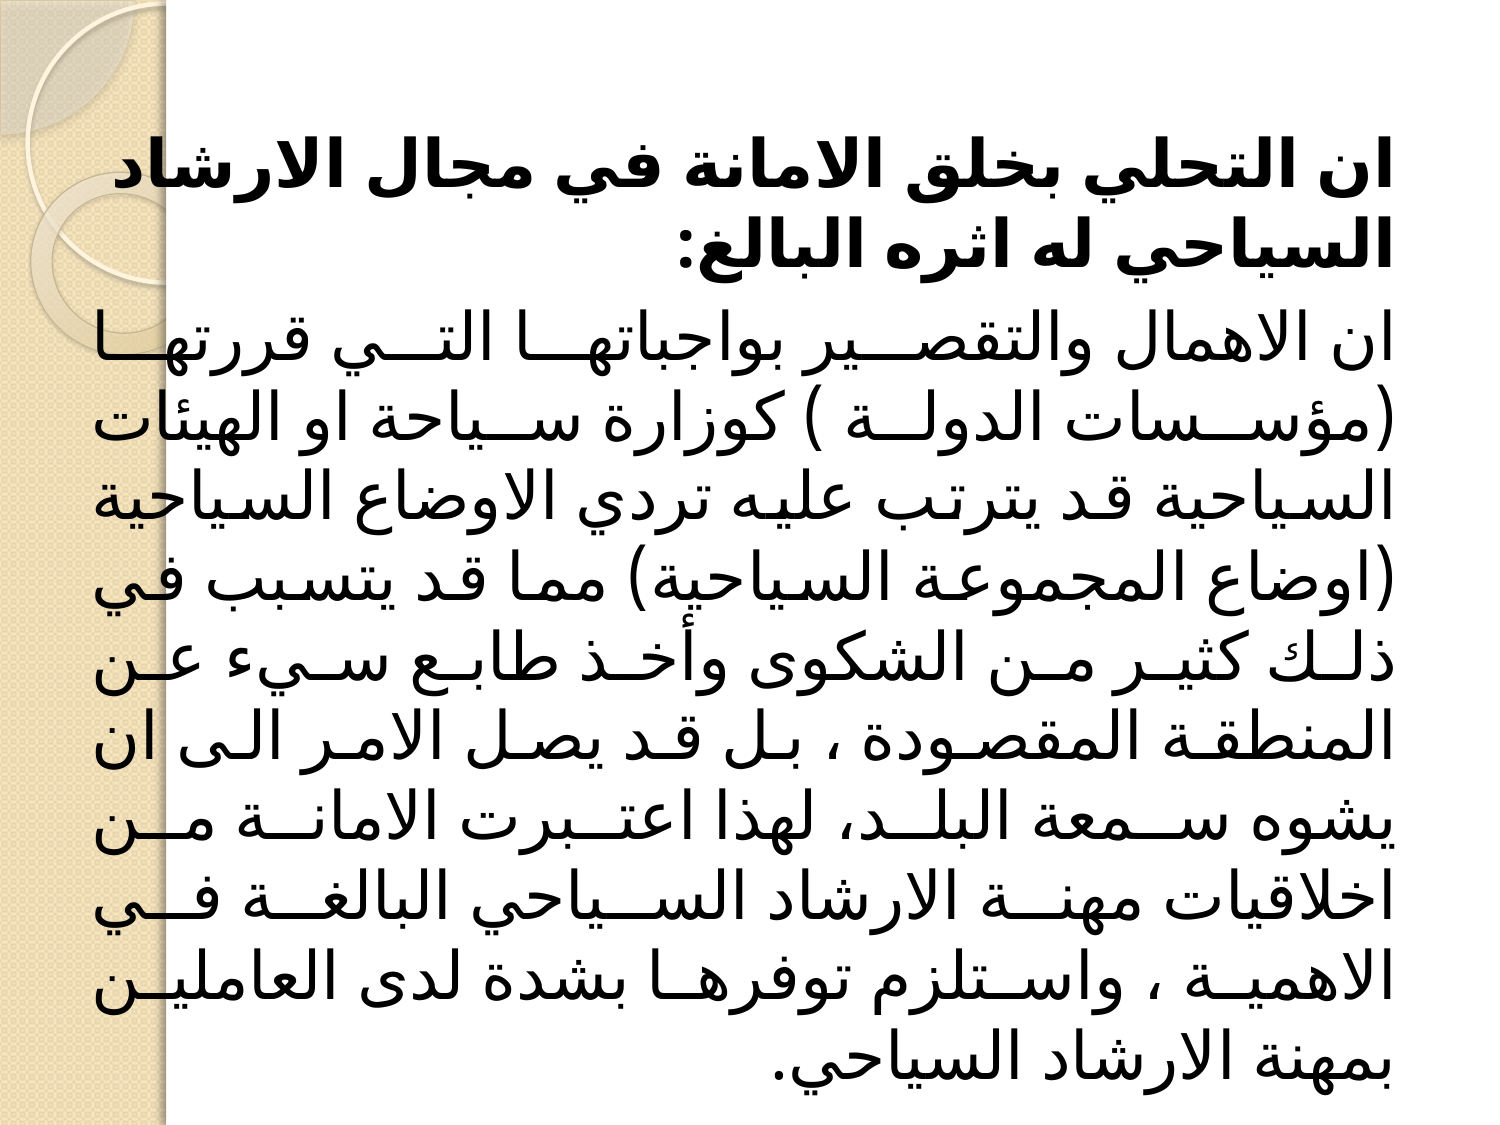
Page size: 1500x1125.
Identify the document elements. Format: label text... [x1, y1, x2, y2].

list ان التحلي بخلق الامانة في مجال الارشاد السياحي له اثره البالغ: ان الاهمال والتقصير بواجباتها التي قررتها (مؤسسات الدولة ) كوزارة سياحة او الهيئات السياحية قد يترتب عليه تردي الاوضاع السياحية (اوضاع المجموعة السياحية) مما قد يتسبب في ذلك كثير من الشكوى وأخذ طابع سيء عن المنطقة المقصودة ، بل قد يصل الامر الى ان يشوه سمعة البلد، لهذا اعتبرت الامانة من اخلاقيات مهنة الارشاد السياحي البالغة في الاهمية ، واستلزم توفرها بشدة لدى العاملين بمهنة الارشاد السياحي. [76, 113, 1424, 1071]
